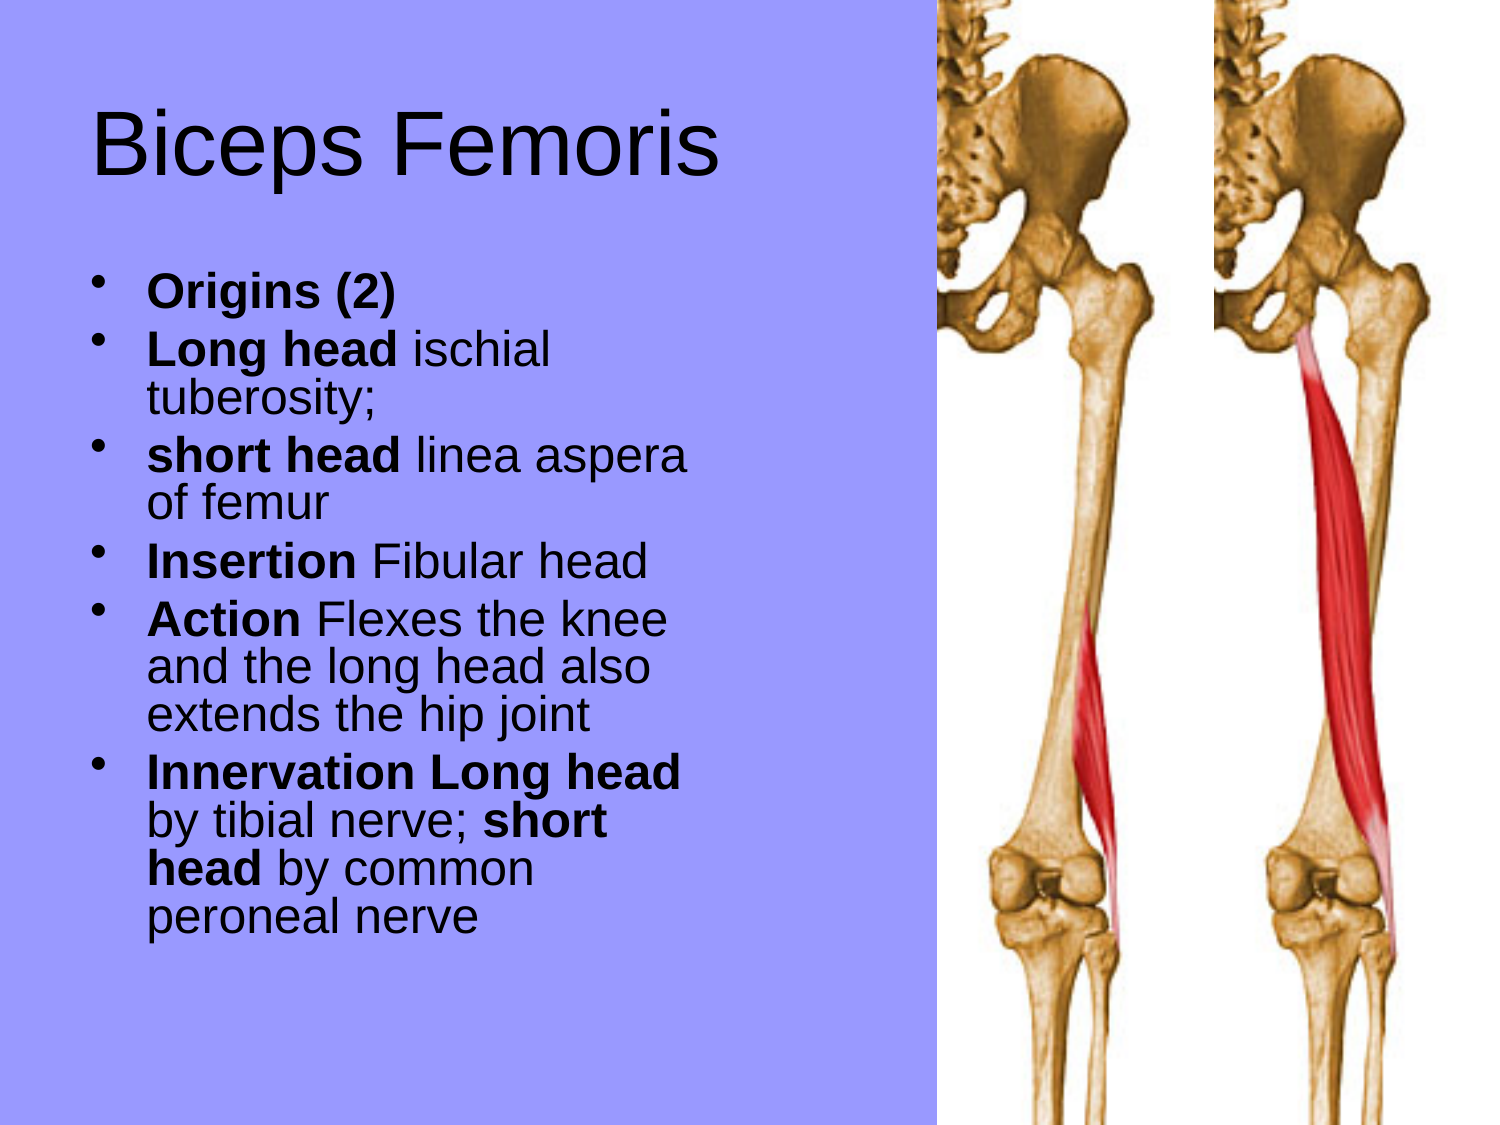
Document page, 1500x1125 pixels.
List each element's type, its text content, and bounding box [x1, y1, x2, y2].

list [1214, 0, 1500, 1125]
picture [937, 0, 1214, 1125]
title Biceps Femoris [75, 45, 932, 233]
list Origins (2) Long head ischial tuberosity; short head linea aspera of femur Insertion Fibular head Action Flexes the knee and the long head also extends the hip joint Innervation Long head by tibial nerve; short head by common peroneal nerve [75, 262, 738, 1125]
